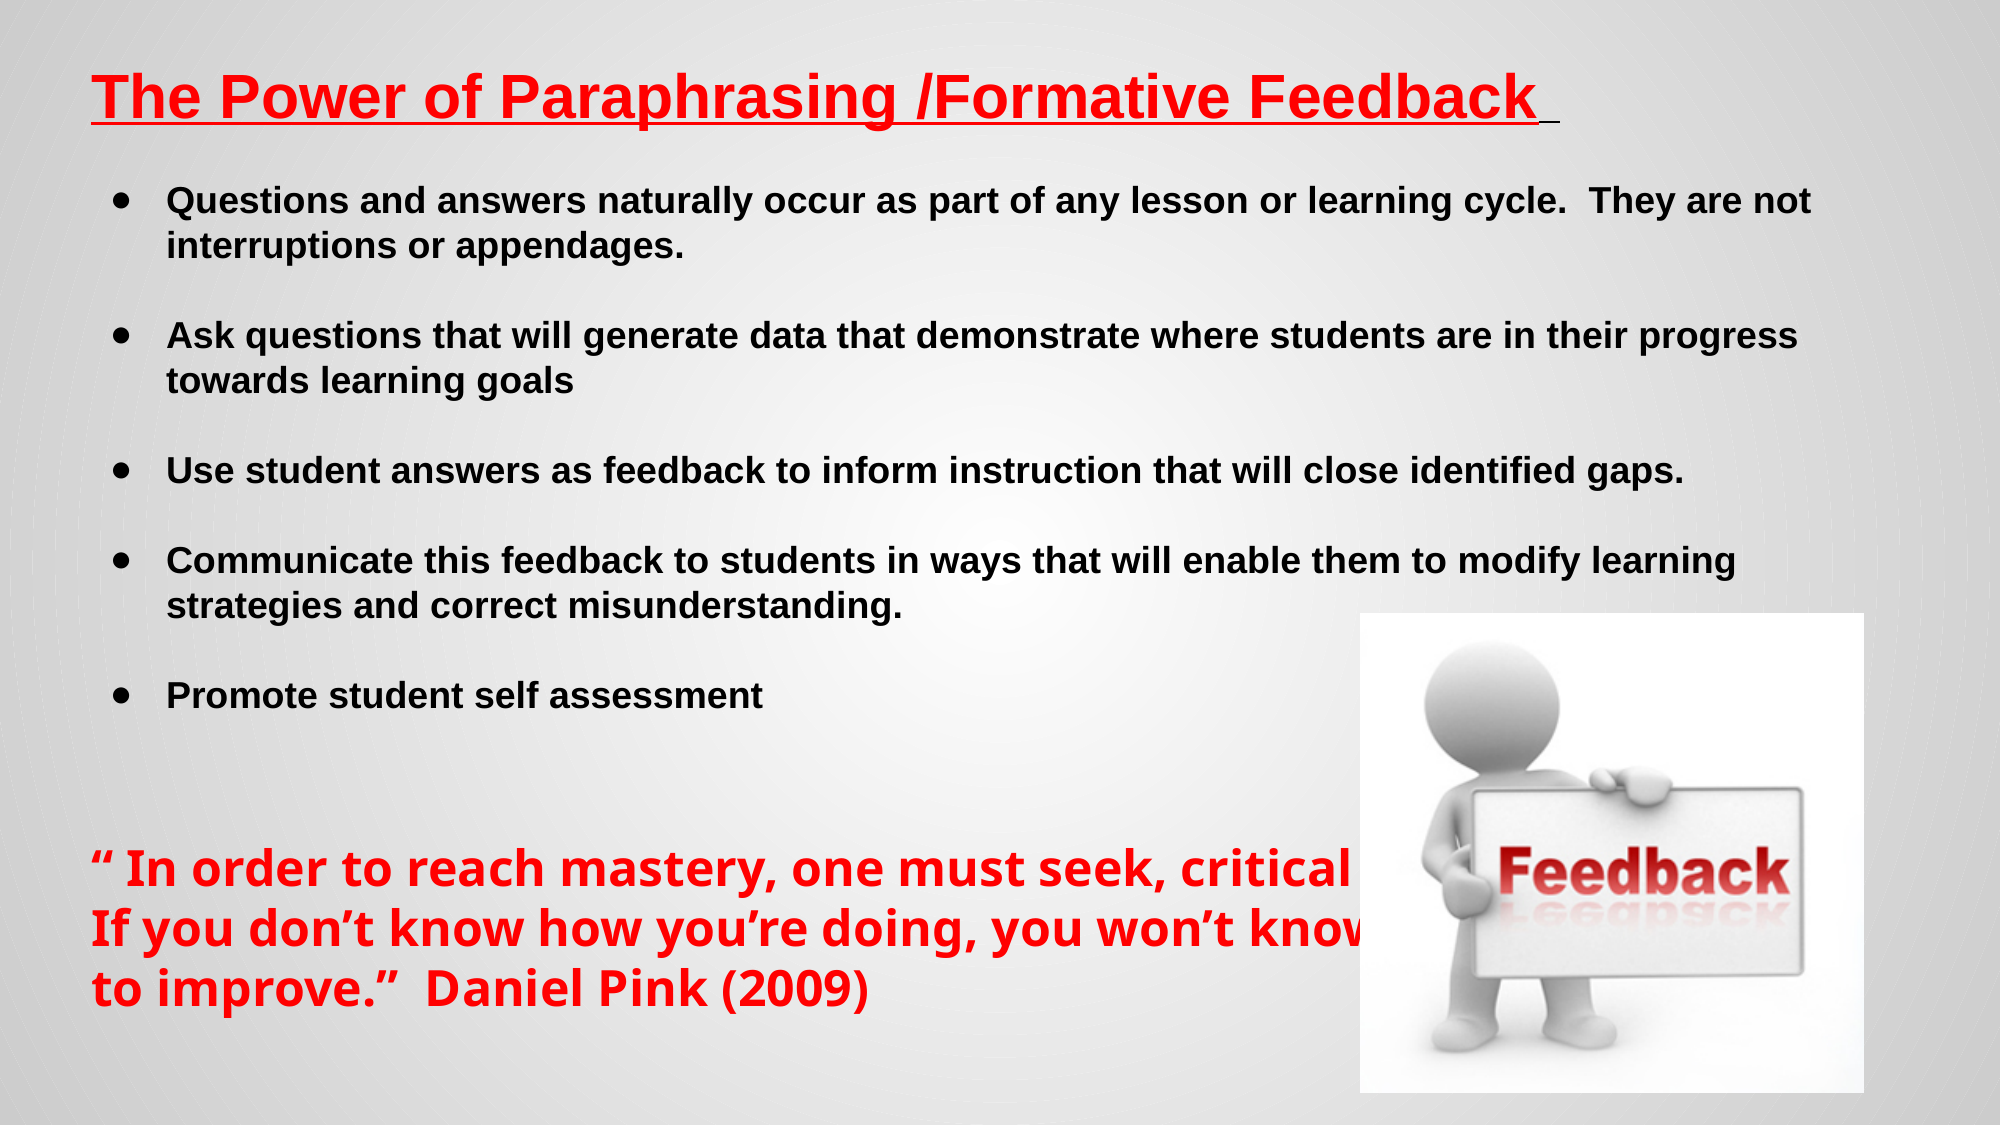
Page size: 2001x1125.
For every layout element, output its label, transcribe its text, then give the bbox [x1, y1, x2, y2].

picture [1360, 613, 1864, 1094]
title The Power of Paraphrasing /Formative Feedback Questions and answers naturally occur as part of any lesson or learning cycle. They are not interruptions or appendages. Ask questions that will generate data that demonstrate where students are in their progress towards learning goals Use student answers as feedback to inform instruction that will close identified gaps. Communicate this feedback to students in ways that will enable them to modify learning strategies and correct misunderstanding. Promote student self assessment “ In order to reach mastery, one must seek, critical feedback. If you don’t know how you’re doing, you won’t know how to improve.” Daniel Pink (2009) [76, 32, 1930, 1106]
